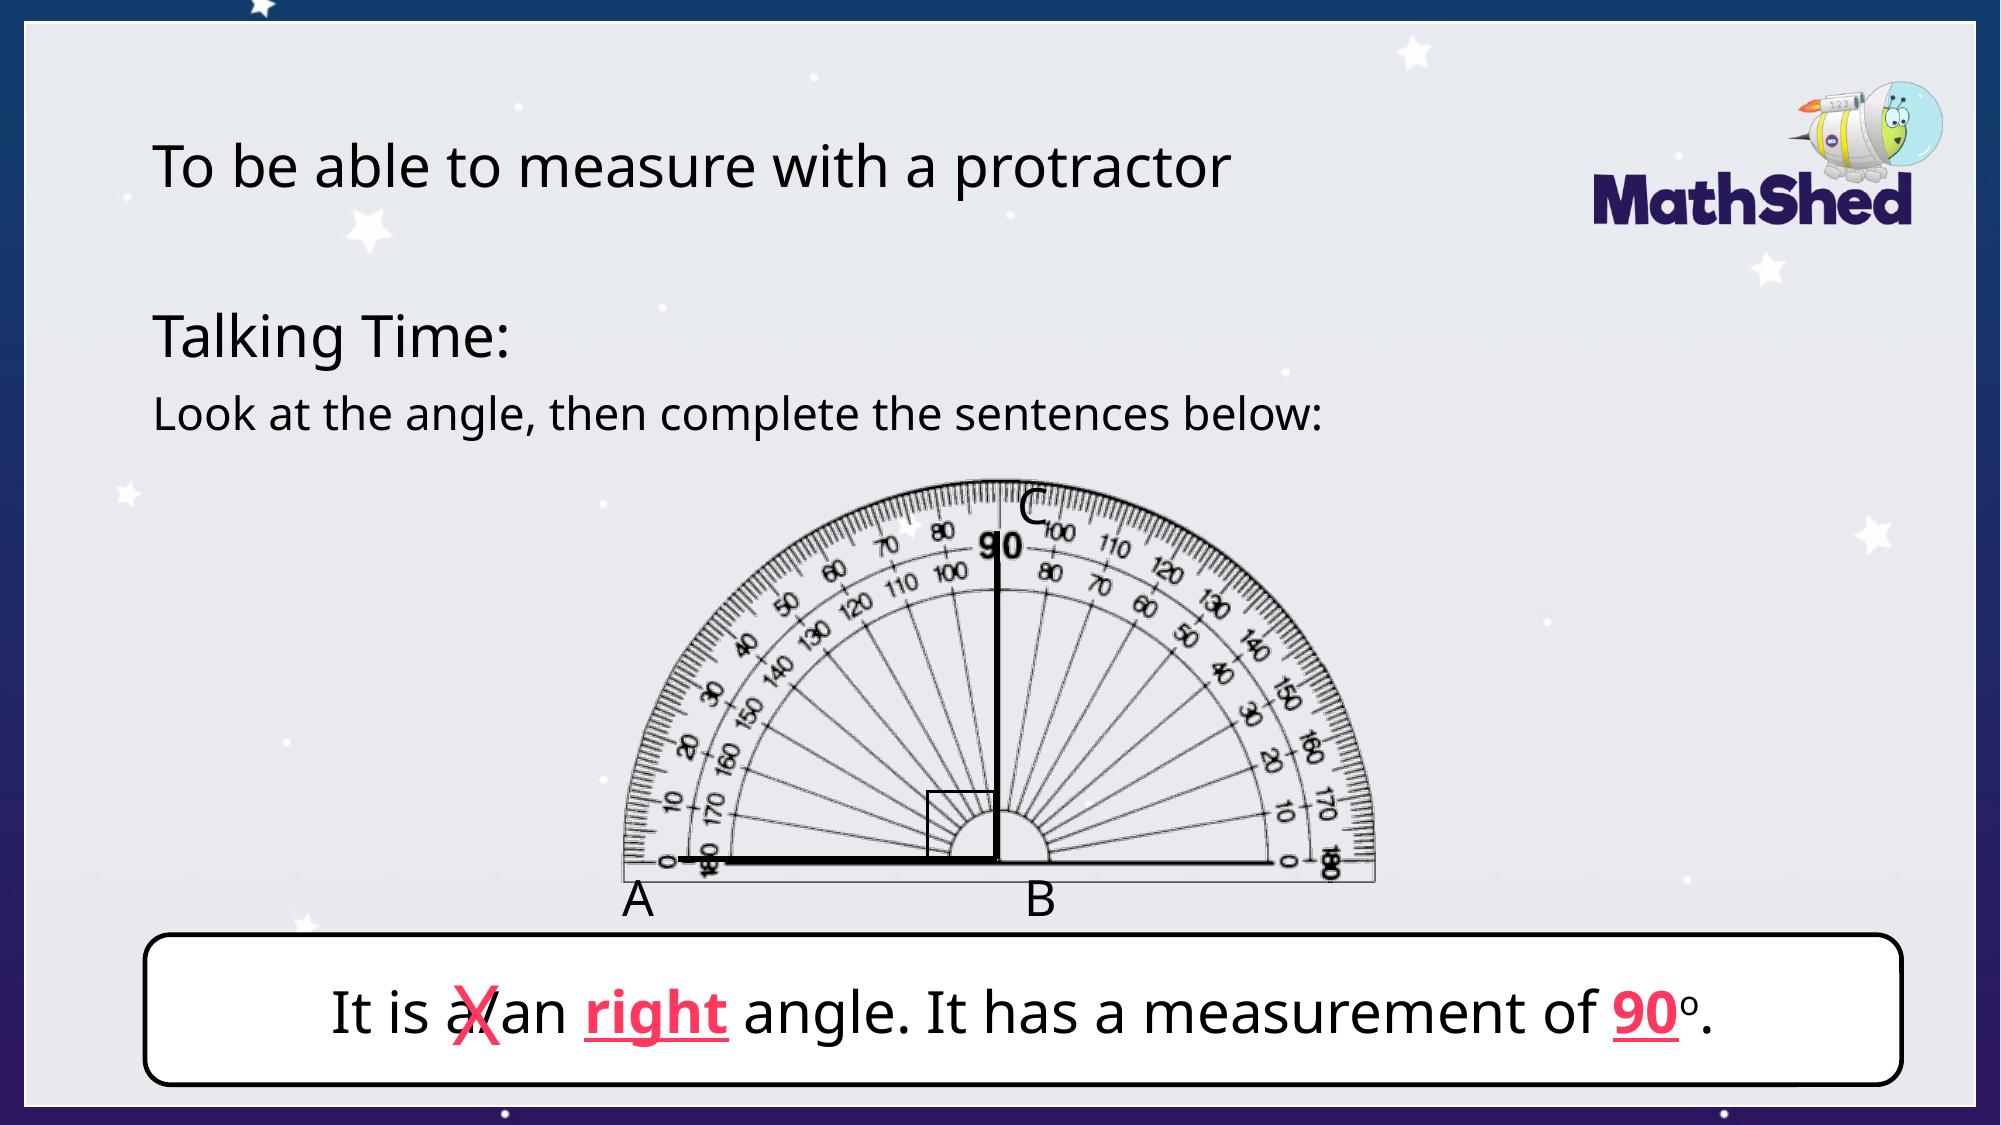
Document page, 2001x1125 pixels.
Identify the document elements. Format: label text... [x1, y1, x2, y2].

list Talking Time: Look at the angle, then complete the sentences below: [137, 299, 1863, 1014]
picture [0, 0, 2001, 1125]
text_box It is a/an right angle. It has a measurement of 90o. [143, 933, 1903, 1086]
title To be able to measure with a protractor [137, 59, 1578, 278]
text_box C [1002, 466, 1064, 470]
text_box X [437, 955, 517, 1070]
text_box A [607, 883, 670, 933]
text_box B [1009, 883, 1072, 933]
